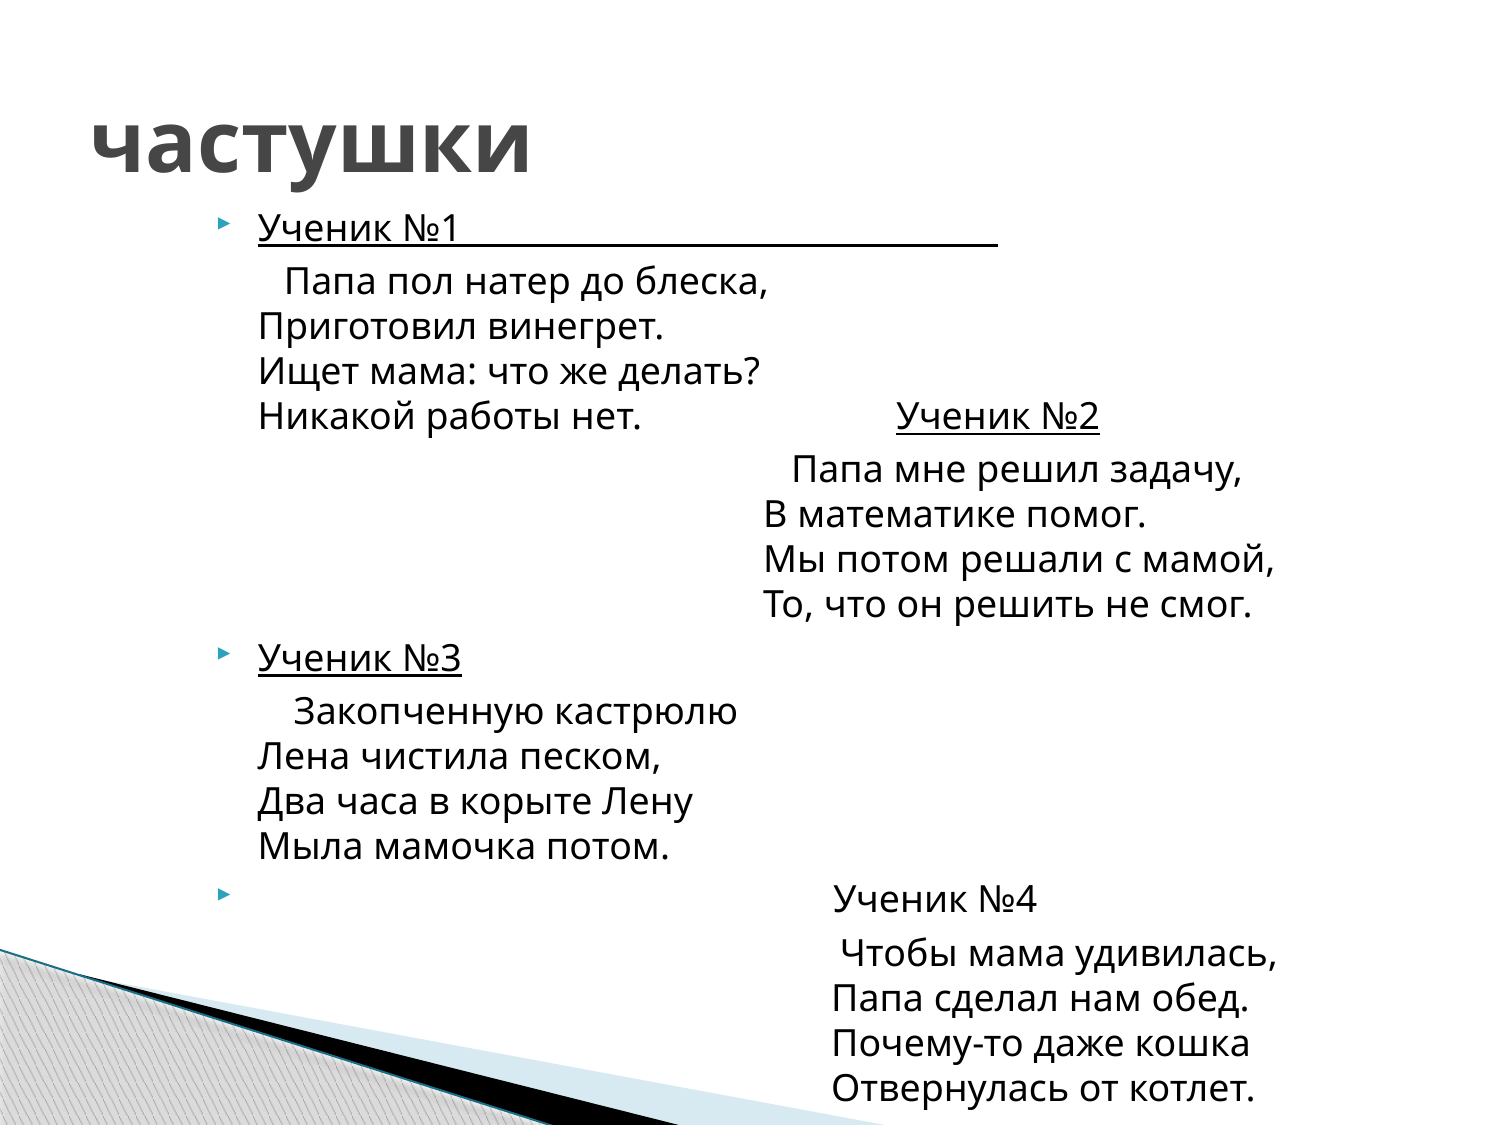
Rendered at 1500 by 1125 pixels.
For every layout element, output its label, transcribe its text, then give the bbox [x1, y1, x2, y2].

list Ученик №1 Папа пол натер до блеска, Приготовил винегрет. Ищет мама: что же делать? Никакой работы нет. Ученик №2 Папа мне решил задачу, В математике помог. Мы потом решали с мамой, То, что он решить не смог. Ученик №3 Закопченную кастрюлю Лена чистила песком, Два часа в корыте Лену Мыла мамочка потом. Ученик №4 Чтобы мама удивилась, Папа сделал нам обед. Почему-то даже кошка Отвернулась от котлет. [183, 196, 1500, 939]
title частушки [75, 45, 1425, 233]
